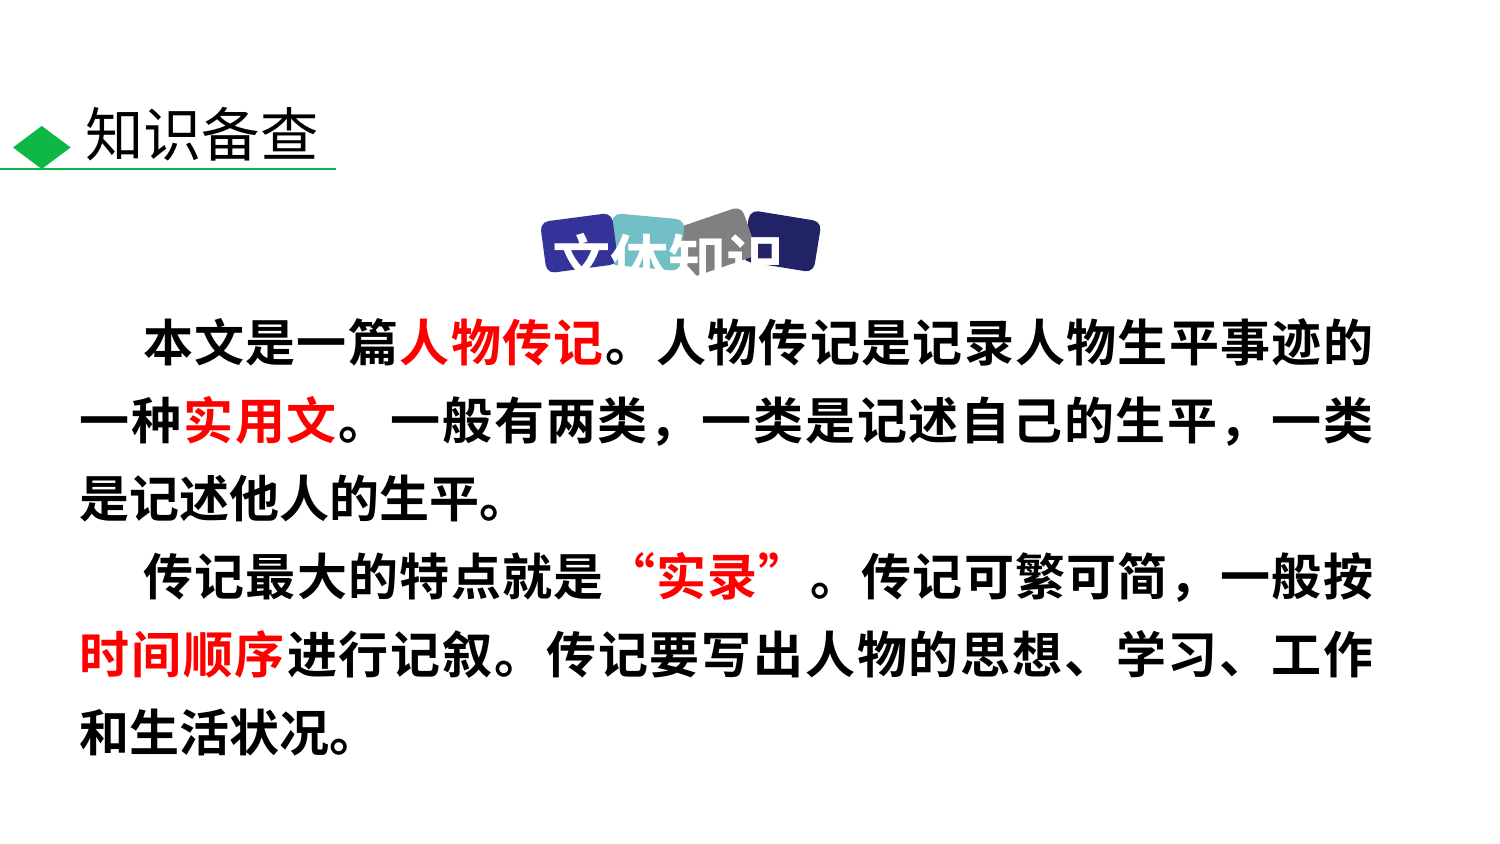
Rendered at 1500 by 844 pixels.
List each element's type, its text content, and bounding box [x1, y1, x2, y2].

text_box 本文是一篇人物传记。人物传记是记录人物生平事迹的一种实用文。一般有两类，一类是记述自己的生平，一类是记述他人的生平。 传记最大的特点就是“实录”。传记可繁可简，一般按时间顺序进行记叙。传记要写出人物的思想、学习、工作和生活状况。 [64, 286, 1388, 769]
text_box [0, 91, 337, 177]
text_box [537, 198, 824, 304]
